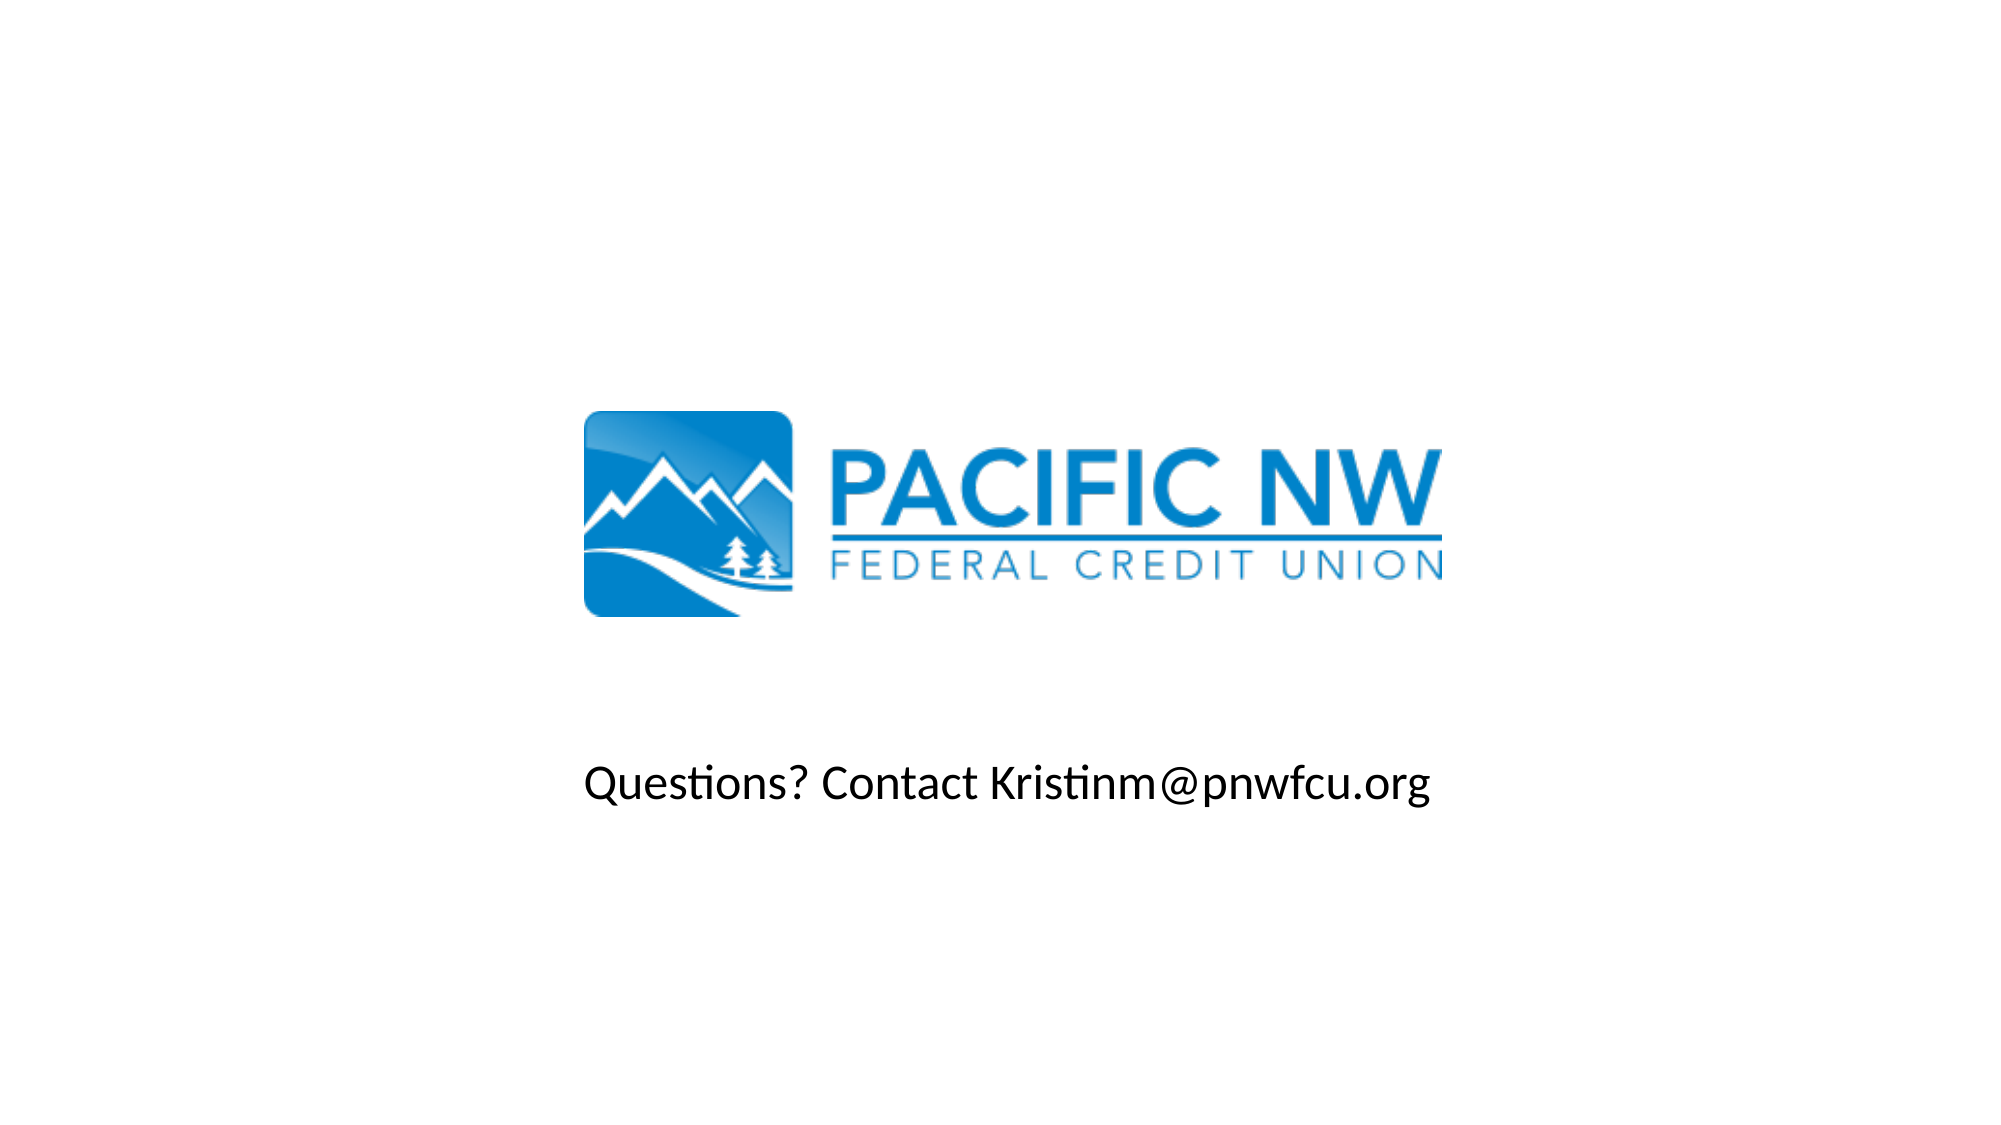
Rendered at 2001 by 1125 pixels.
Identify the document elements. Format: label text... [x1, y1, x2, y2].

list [584, 411, 1442, 617]
text_box Questions? Contact Kristinm@pnwfcu.org [568, 742, 1751, 818]
